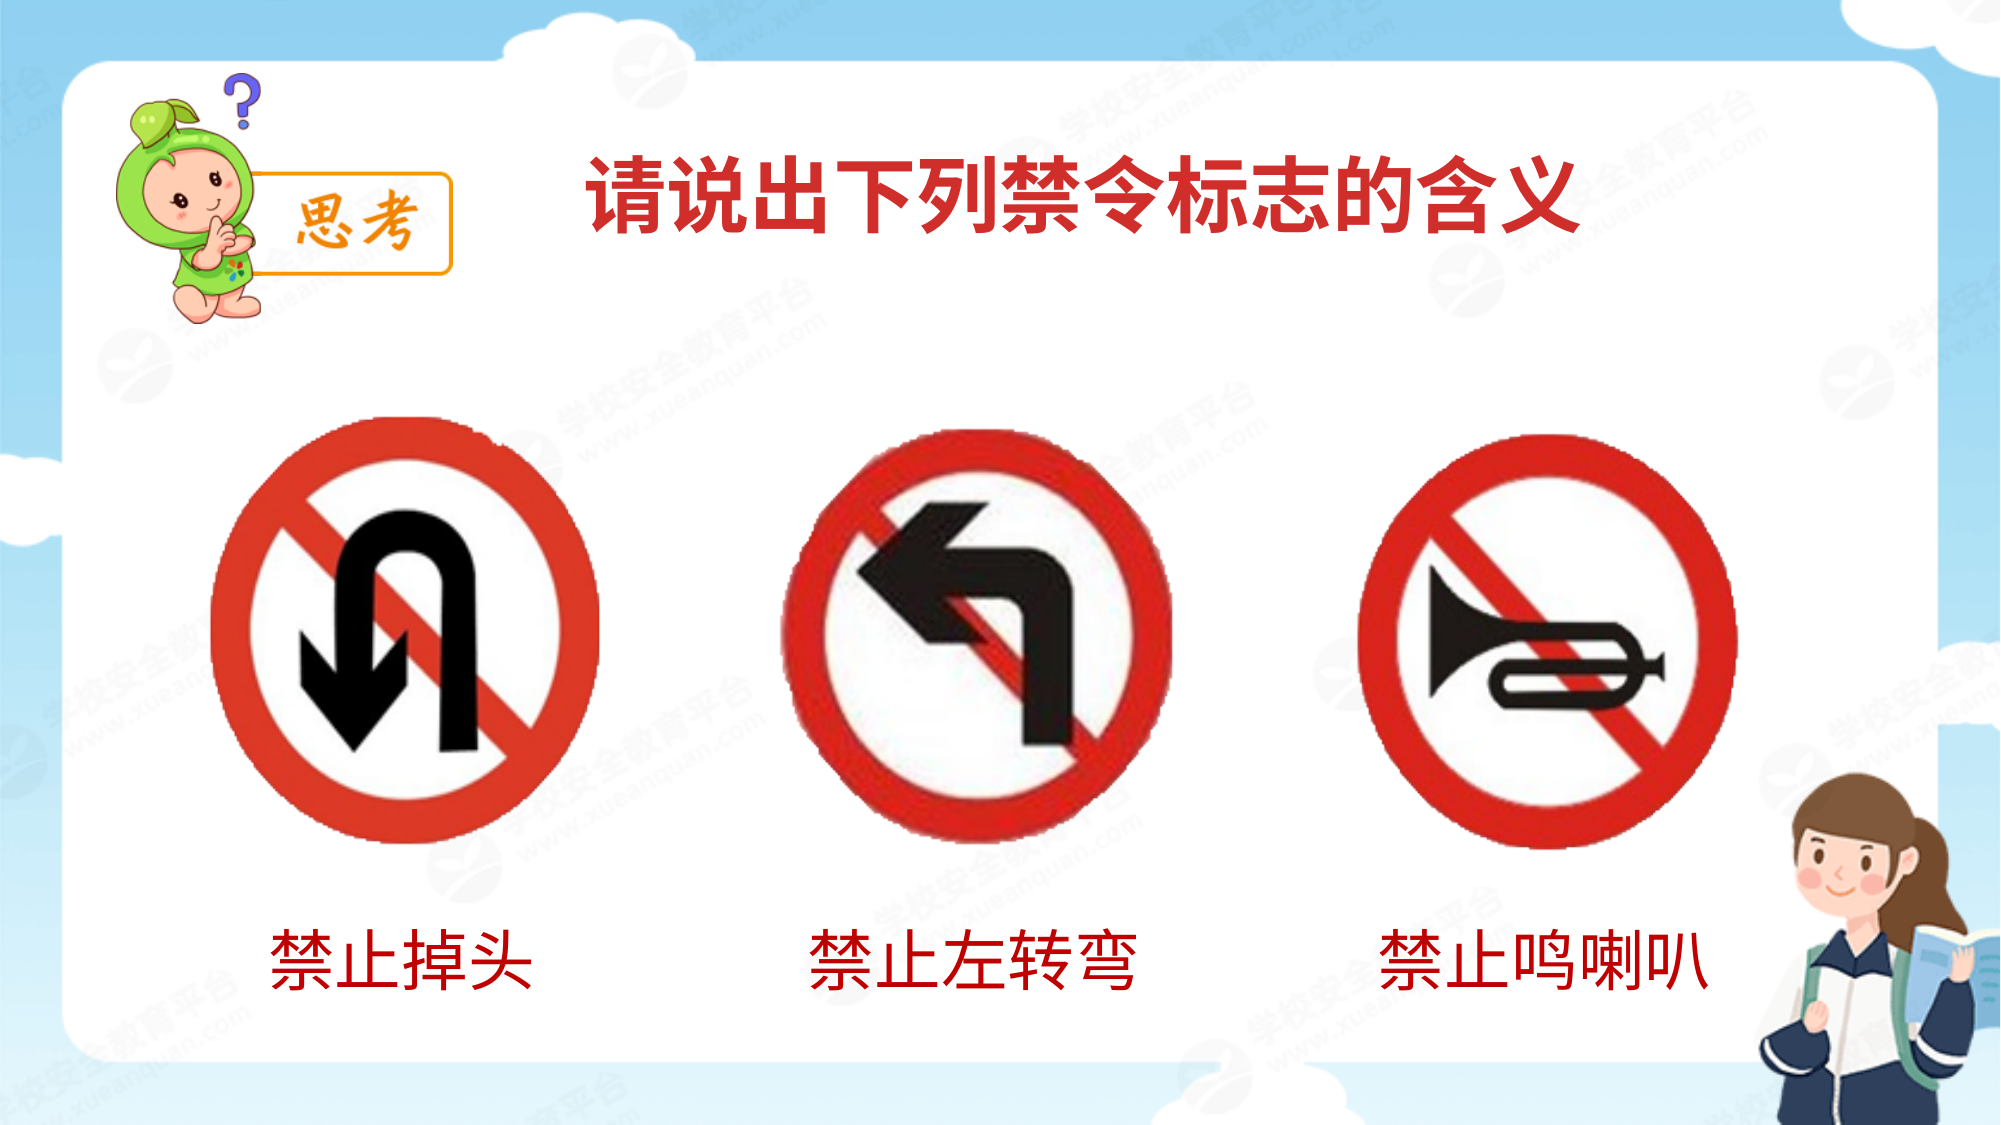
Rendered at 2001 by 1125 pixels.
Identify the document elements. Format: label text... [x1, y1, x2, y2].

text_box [163, 356, 1768, 899]
text_box 禁止鸣喇叭 [1363, 911, 1727, 1007]
text_box 禁止左转弯 [792, 911, 1157, 1007]
list 请说出下列禁令标志的含义 [539, 135, 1627, 262]
text_box 禁止掉头 [253, 911, 551, 1007]
picture [0, 0, 2001, 1125]
